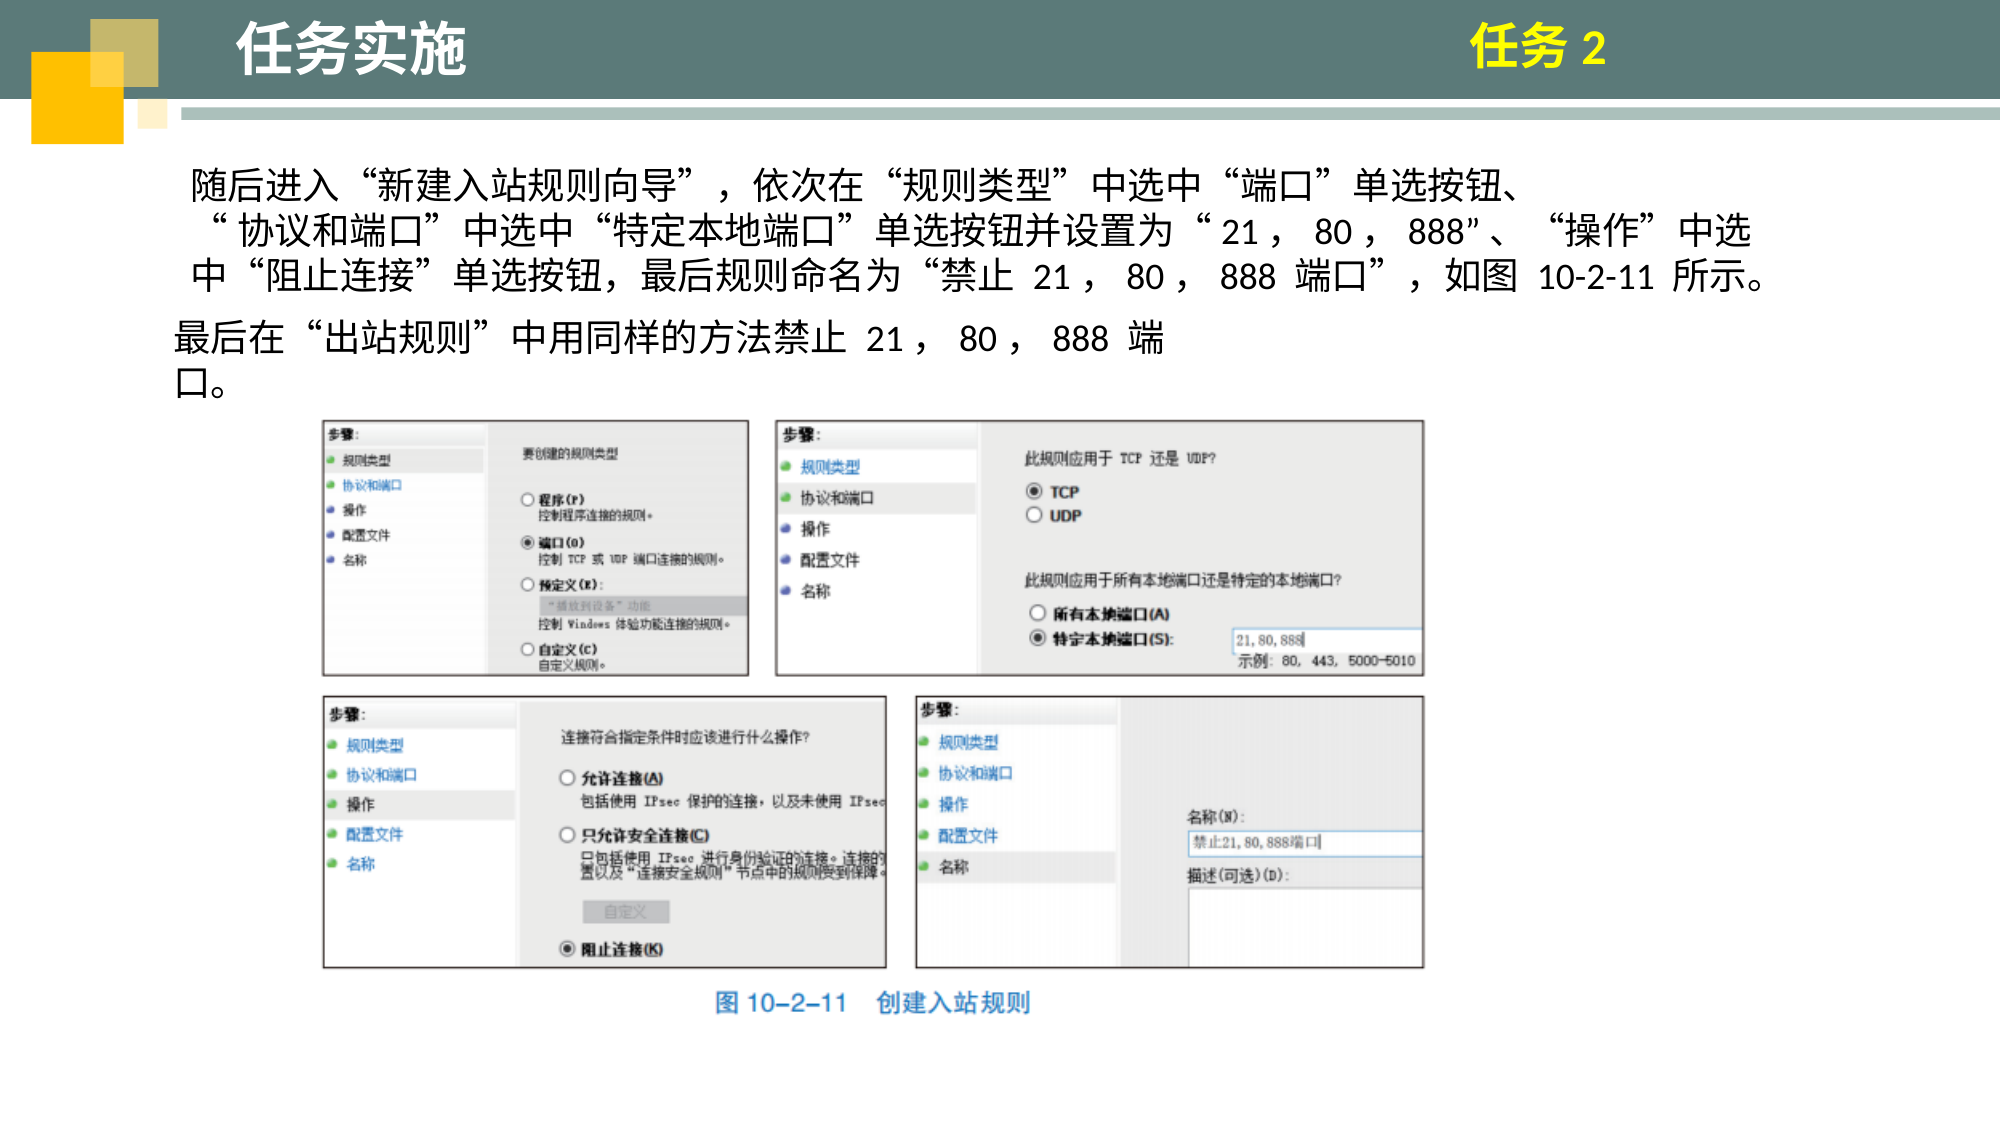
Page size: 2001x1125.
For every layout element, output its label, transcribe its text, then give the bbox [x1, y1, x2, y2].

picture [232, 385, 1467, 1036]
text_box 最后在“出站规则”中用同样的方法禁止 21，80，888 端口。 [158, 306, 1209, 412]
text_box 随后进入“新建入站规则向导”，依次在“规则类型”中选中“端口”单选按钮、 “协议和端口”中选中“特定本地端口”单选按钮并设置为“21，80，888”、“操作”中选 中“阻止连接”单选按钮，最后规则命名为“禁止 21，80，888 端口”，如图 10-2-11 所示。 [175, 154, 1850, 305]
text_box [0, 0, 2000, 145]
